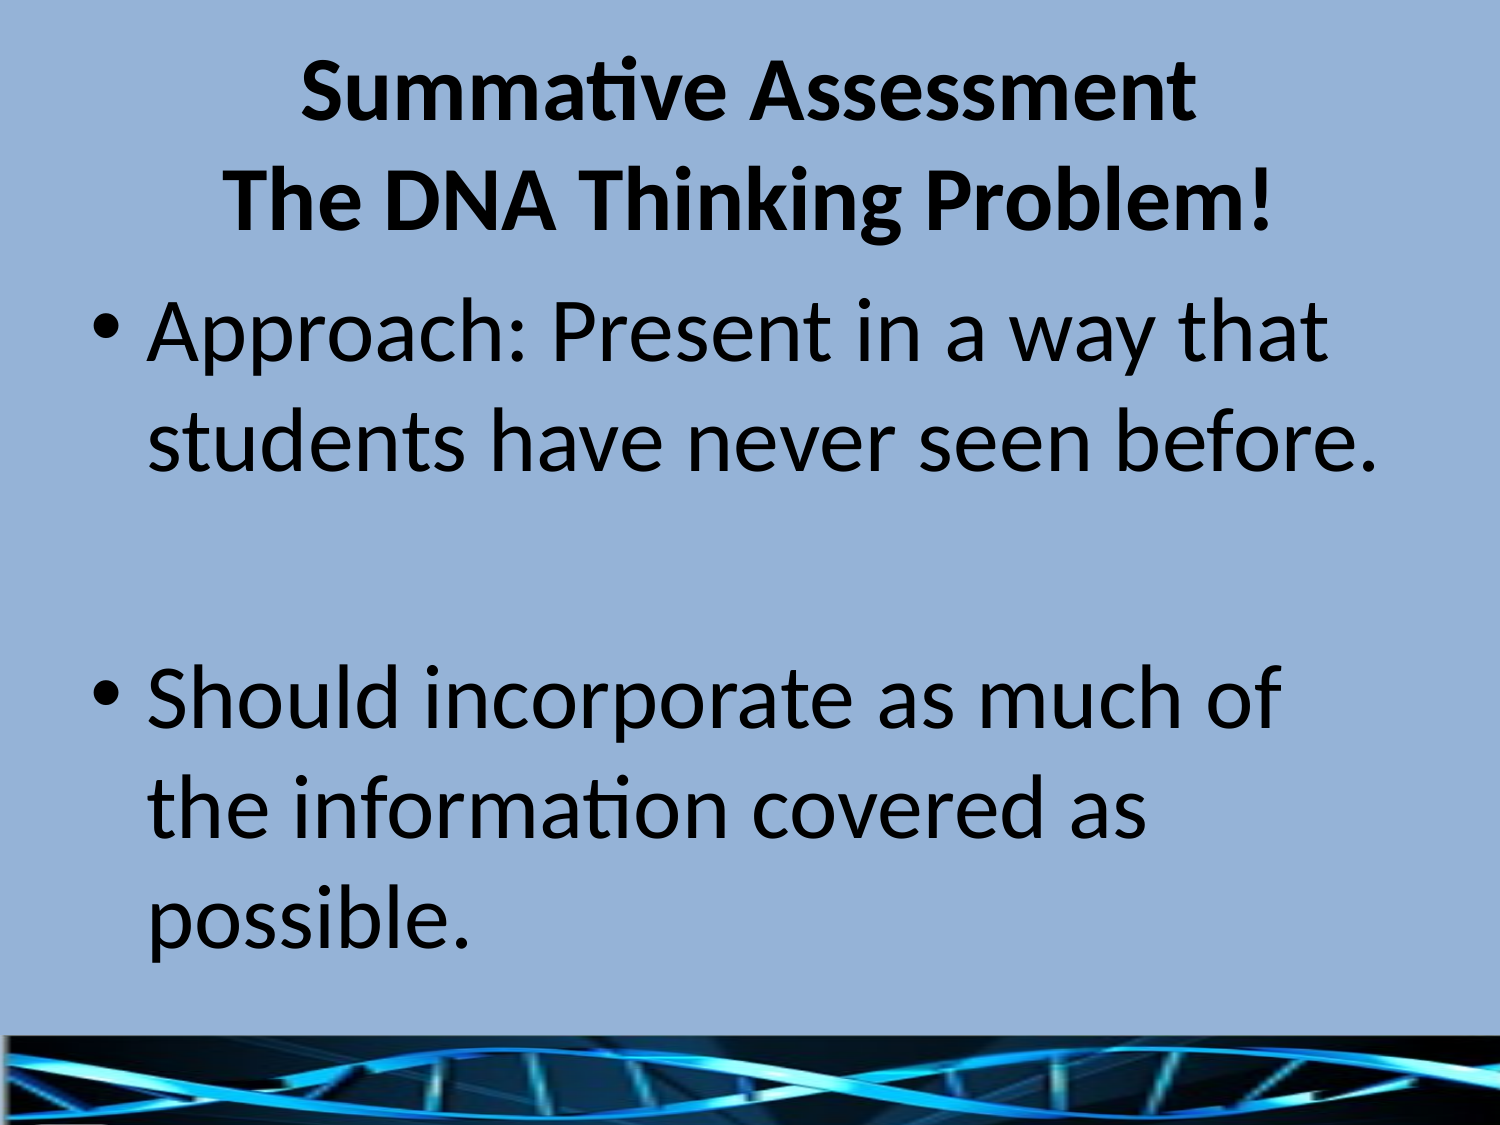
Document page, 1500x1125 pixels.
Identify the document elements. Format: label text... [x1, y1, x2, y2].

title Summative Assessment The DNA Thinking Problem! [75, 45, 1425, 233]
picture [4, 323, 1500, 1125]
list Approach: Present in a way that students have never seen before. Should incorporate as much of the information covered as possible. [75, 262, 1425, 1005]
